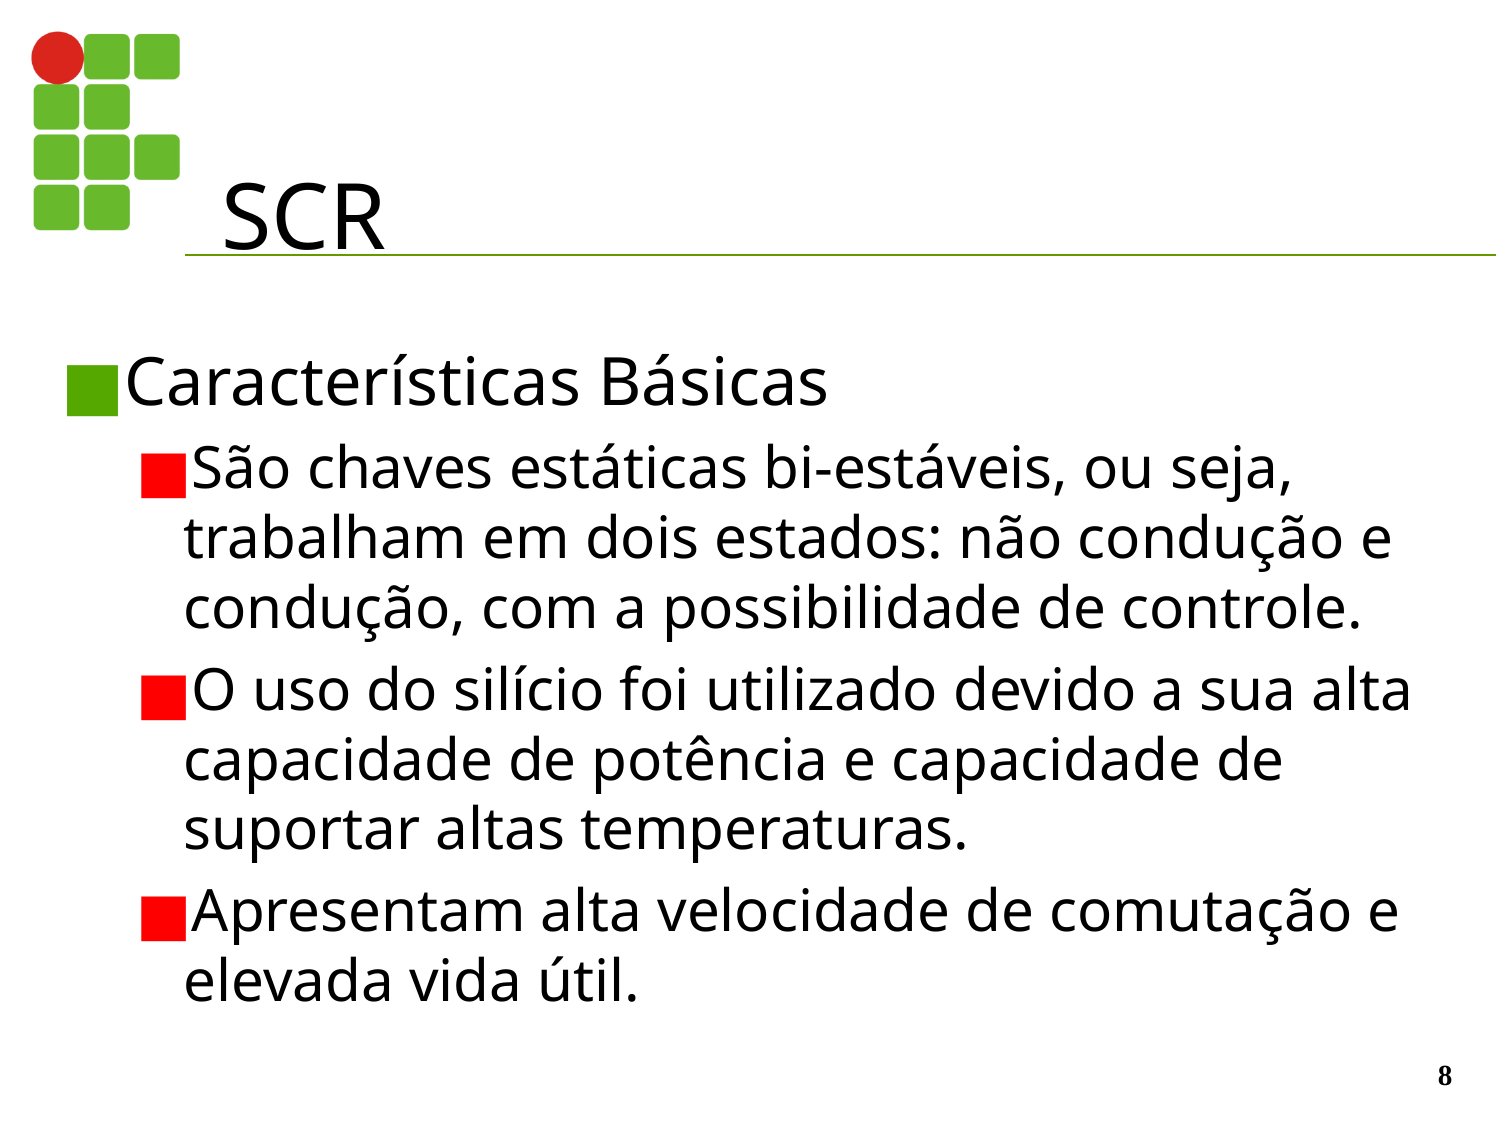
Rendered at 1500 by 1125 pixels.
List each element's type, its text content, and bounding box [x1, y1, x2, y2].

picture [29, 30, 182, 232]
title SCR [206, 35, 1468, 275]
list Características Básicas São chaves estáticas bi-estáveis, ou seja, trabalham em dois estados: não condução e condução, com a possibilidade de controle. O uso do silício foi utilizado devido a sua alta capacidade de potência e capacidade de suportar altas temperaturas. Apresentam alta velocidade de comutação e elevada vida útil. [46, 331, 1469, 1032]
text_box ‹#› [1155, 1032, 1468, 1100]
